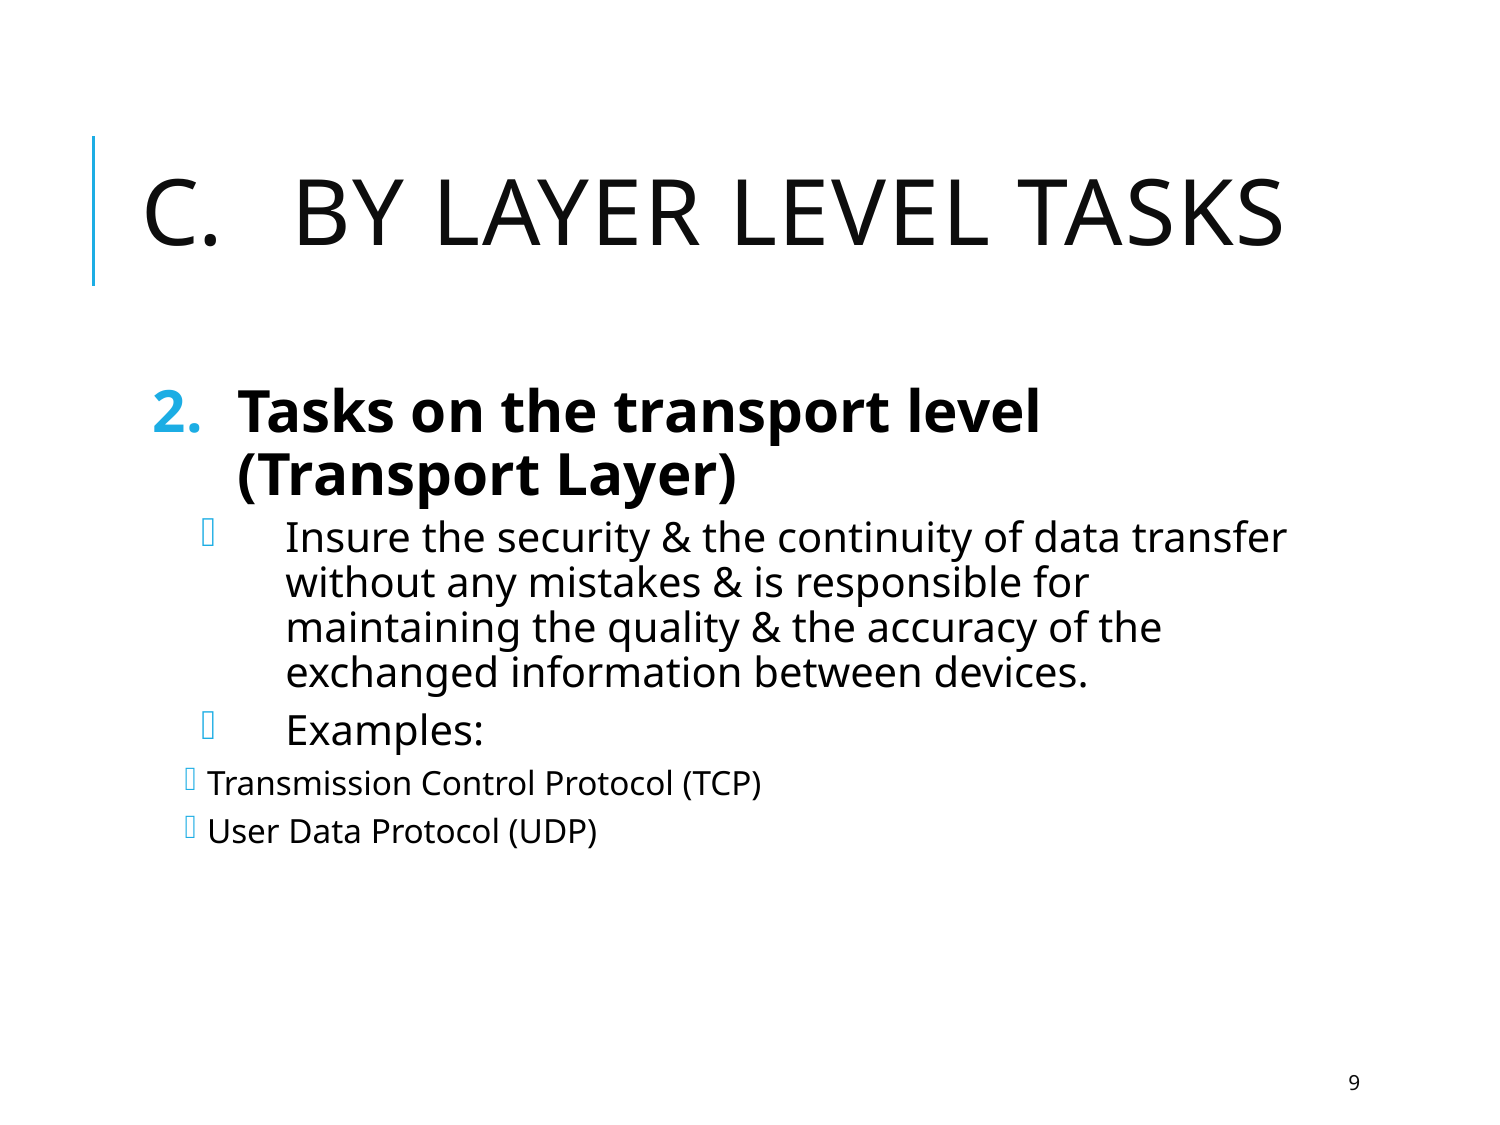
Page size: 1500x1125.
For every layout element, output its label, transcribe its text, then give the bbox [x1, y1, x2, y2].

list Tasks on the transport level (Transport Layer) Insure the security & the continuity of data transfer without any mistakes & is responsible for maintaining the quality & the accuracy of the exchanged information between devices. Examples: Transmission Control Protocol (TCP) User Data Protocol (UDP) [126, 375, 1322, 1035]
slide_number 9 [1333, 1061, 1454, 1107]
title By Layer Level Tasks [126, 96, 1322, 342]
